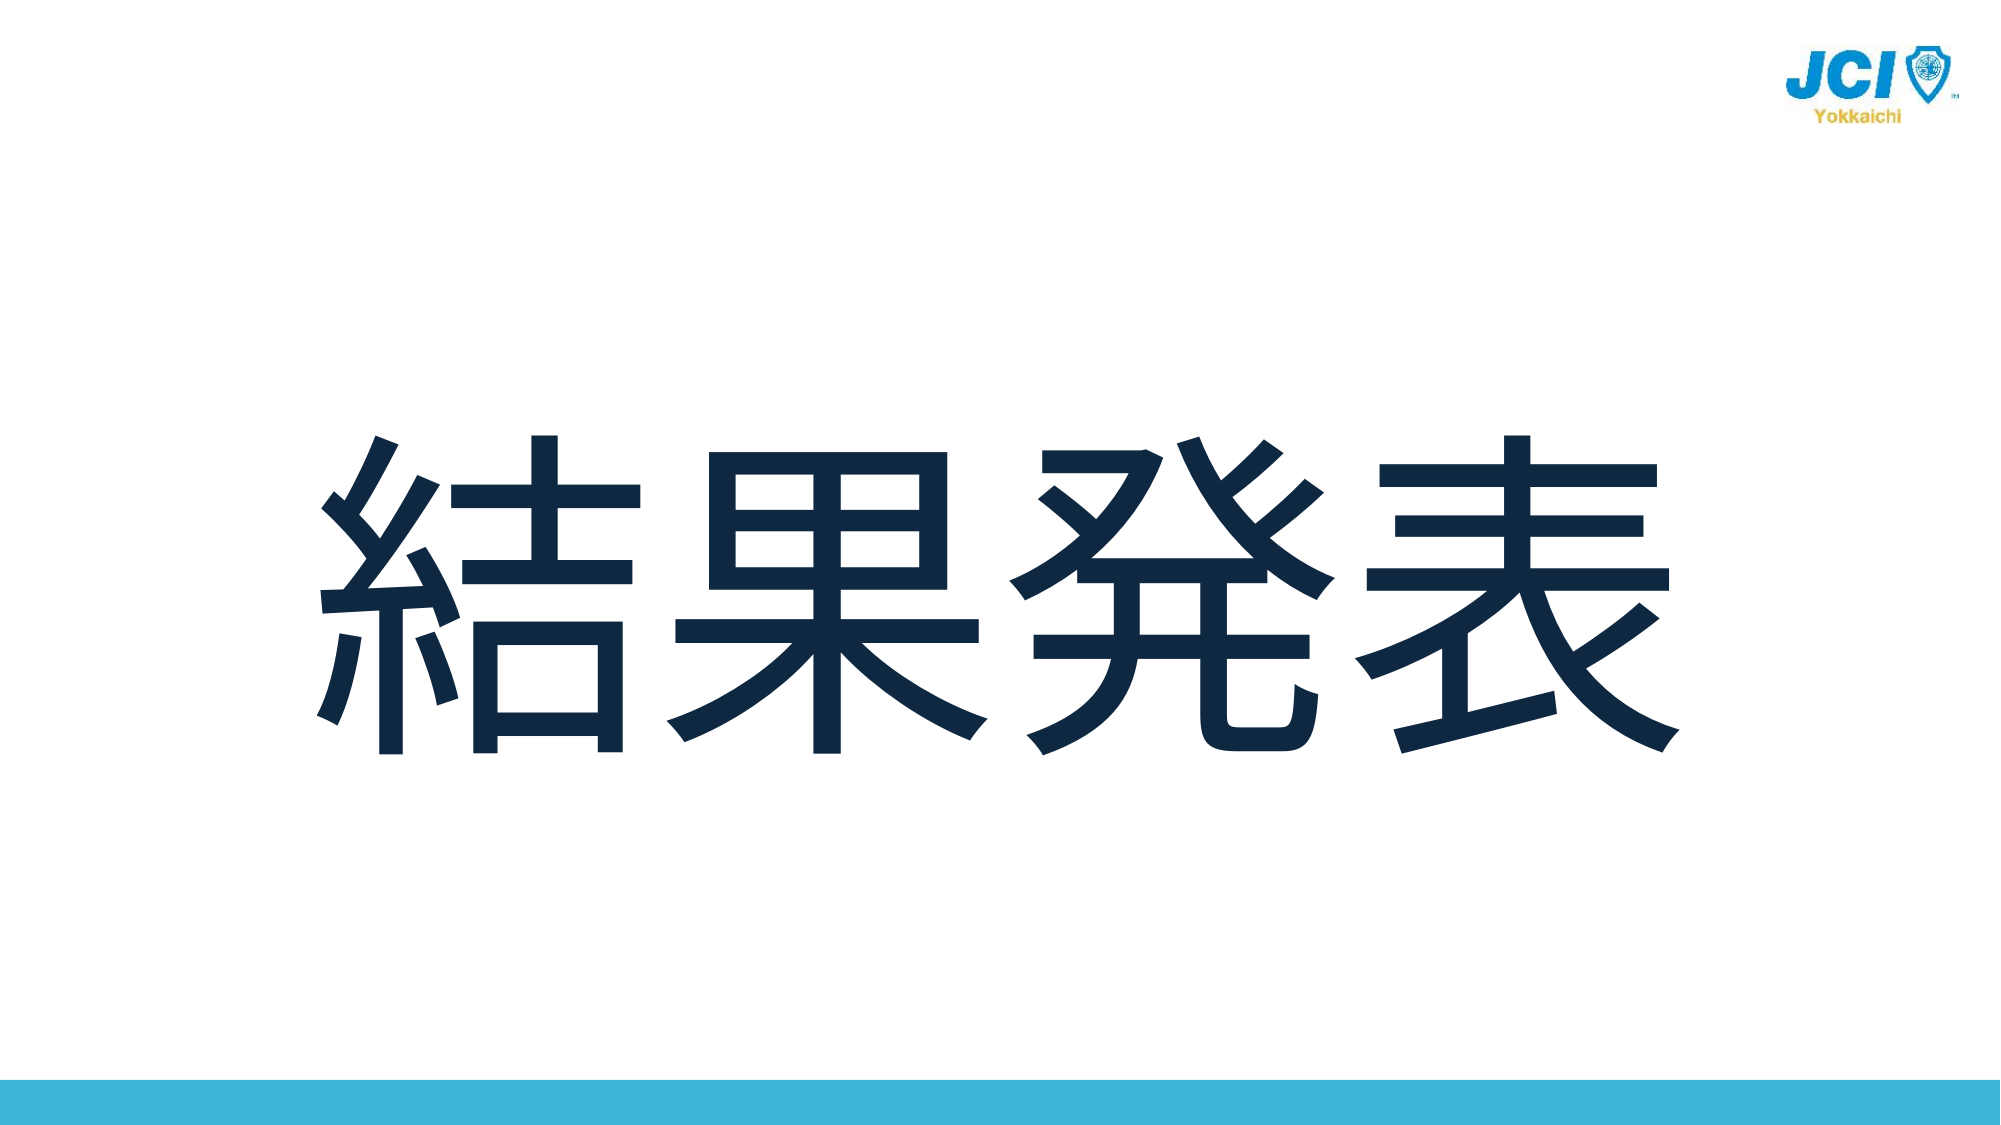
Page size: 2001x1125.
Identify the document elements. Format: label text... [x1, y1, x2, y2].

title 結果発表 [149, 157, 1851, 1019]
picture [1784, 45, 1961, 124]
